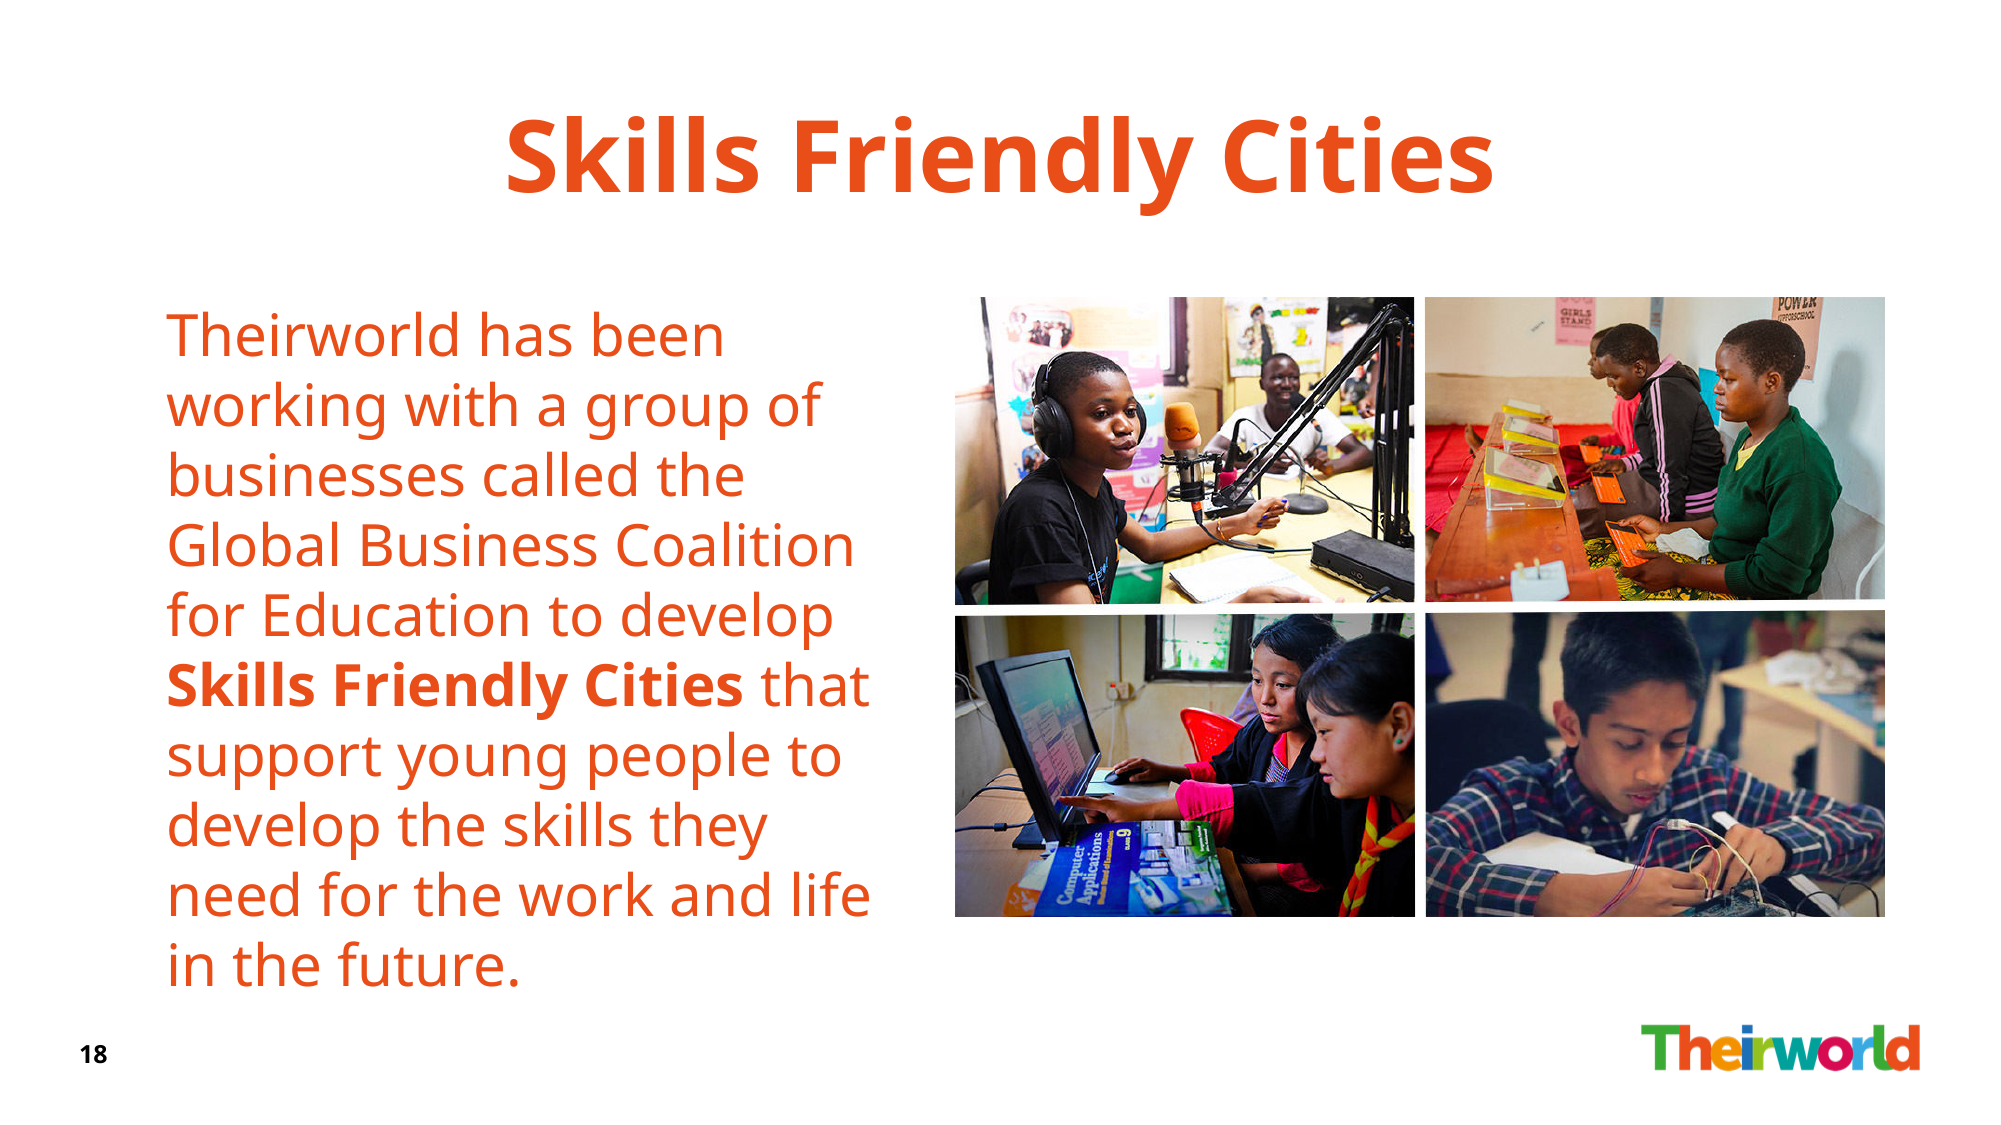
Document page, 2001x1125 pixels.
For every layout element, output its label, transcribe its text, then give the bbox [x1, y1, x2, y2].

picture [955, 297, 1885, 917]
slide_number 18 [79, 1023, 190, 1073]
title Skills Friendly Cities [433, 61, 1568, 259]
picture [1633, 1014, 1928, 1082]
text_box Theirworld has been working with a group of businesses called the Global Business Coalition for Education to develop Skills Friendly Cities that support young people to develop the skills they need for the work and life in the future. [151, 290, 933, 1005]
